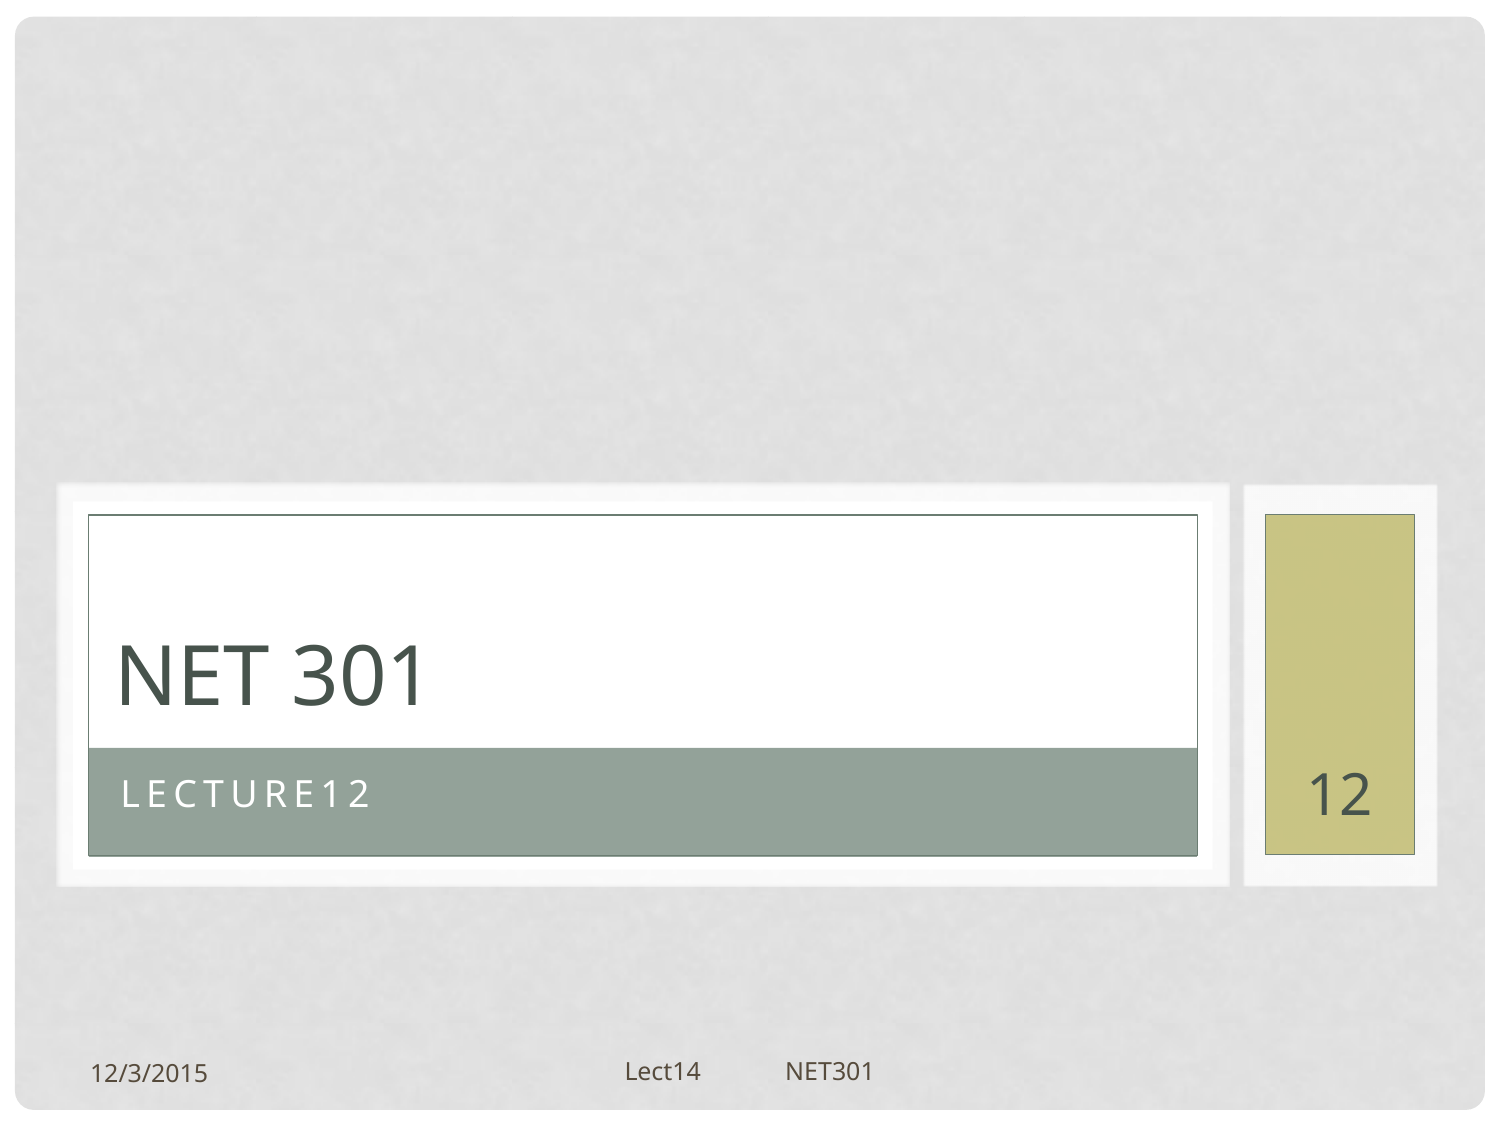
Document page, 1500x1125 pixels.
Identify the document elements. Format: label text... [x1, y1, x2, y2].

slide_number 12 [1277, 758, 1403, 834]
title Net 301 [99, 529, 1187, 730]
subtitle LECTURE12 [105, 762, 1181, 838]
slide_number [75, 1042, 425, 1103]
footer Lect14 NET301 [512, 1042, 988, 1103]
